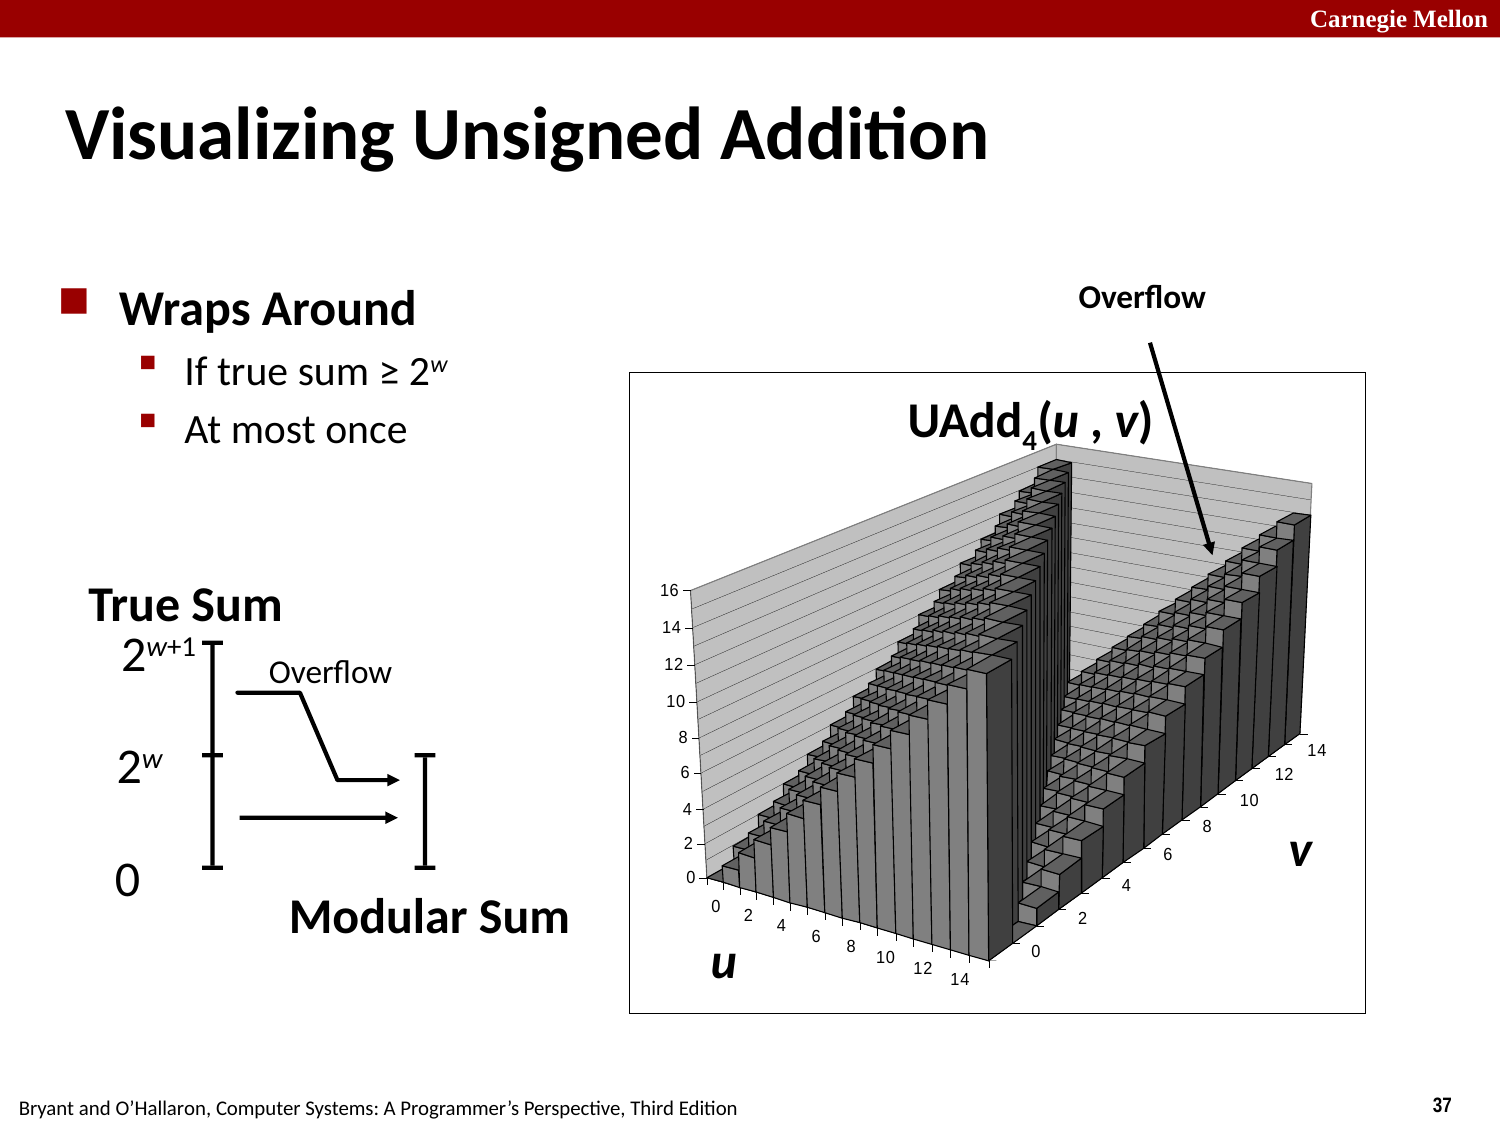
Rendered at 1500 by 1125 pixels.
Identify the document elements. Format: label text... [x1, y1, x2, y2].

text_box Overflow [1063, 267, 1221, 323]
list Wraps Around If true sum ≥ 2w At most once [47, 267, 619, 1125]
title Visualizing Unsigned Addition [49, 83, 1339, 176]
text_box True Sum [73, 563, 298, 639]
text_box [99, 613, 436, 915]
text_box Modular Sum [273, 876, 586, 951]
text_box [624, 367, 1374, 1020]
